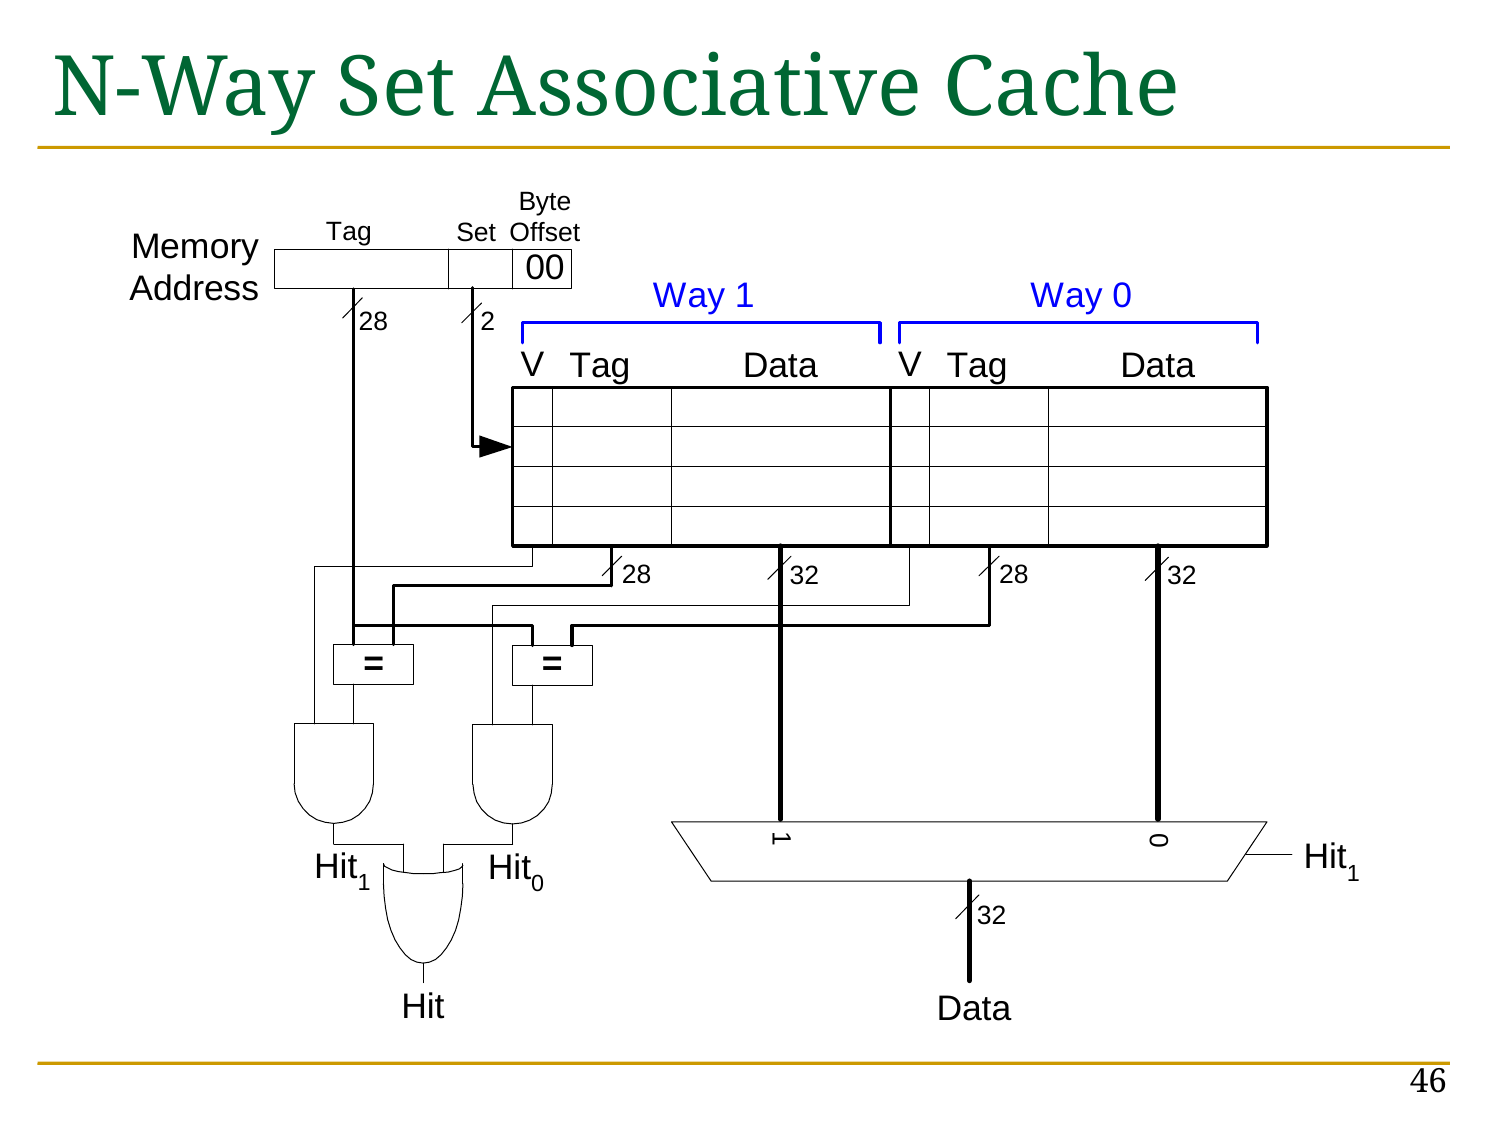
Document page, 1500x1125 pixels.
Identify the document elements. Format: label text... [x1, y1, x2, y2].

slide_number 46 [1111, 1036, 1462, 1112]
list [100, 174, 1388, 1038]
title N-Way Set Associative Cache [37, 24, 1450, 200]
